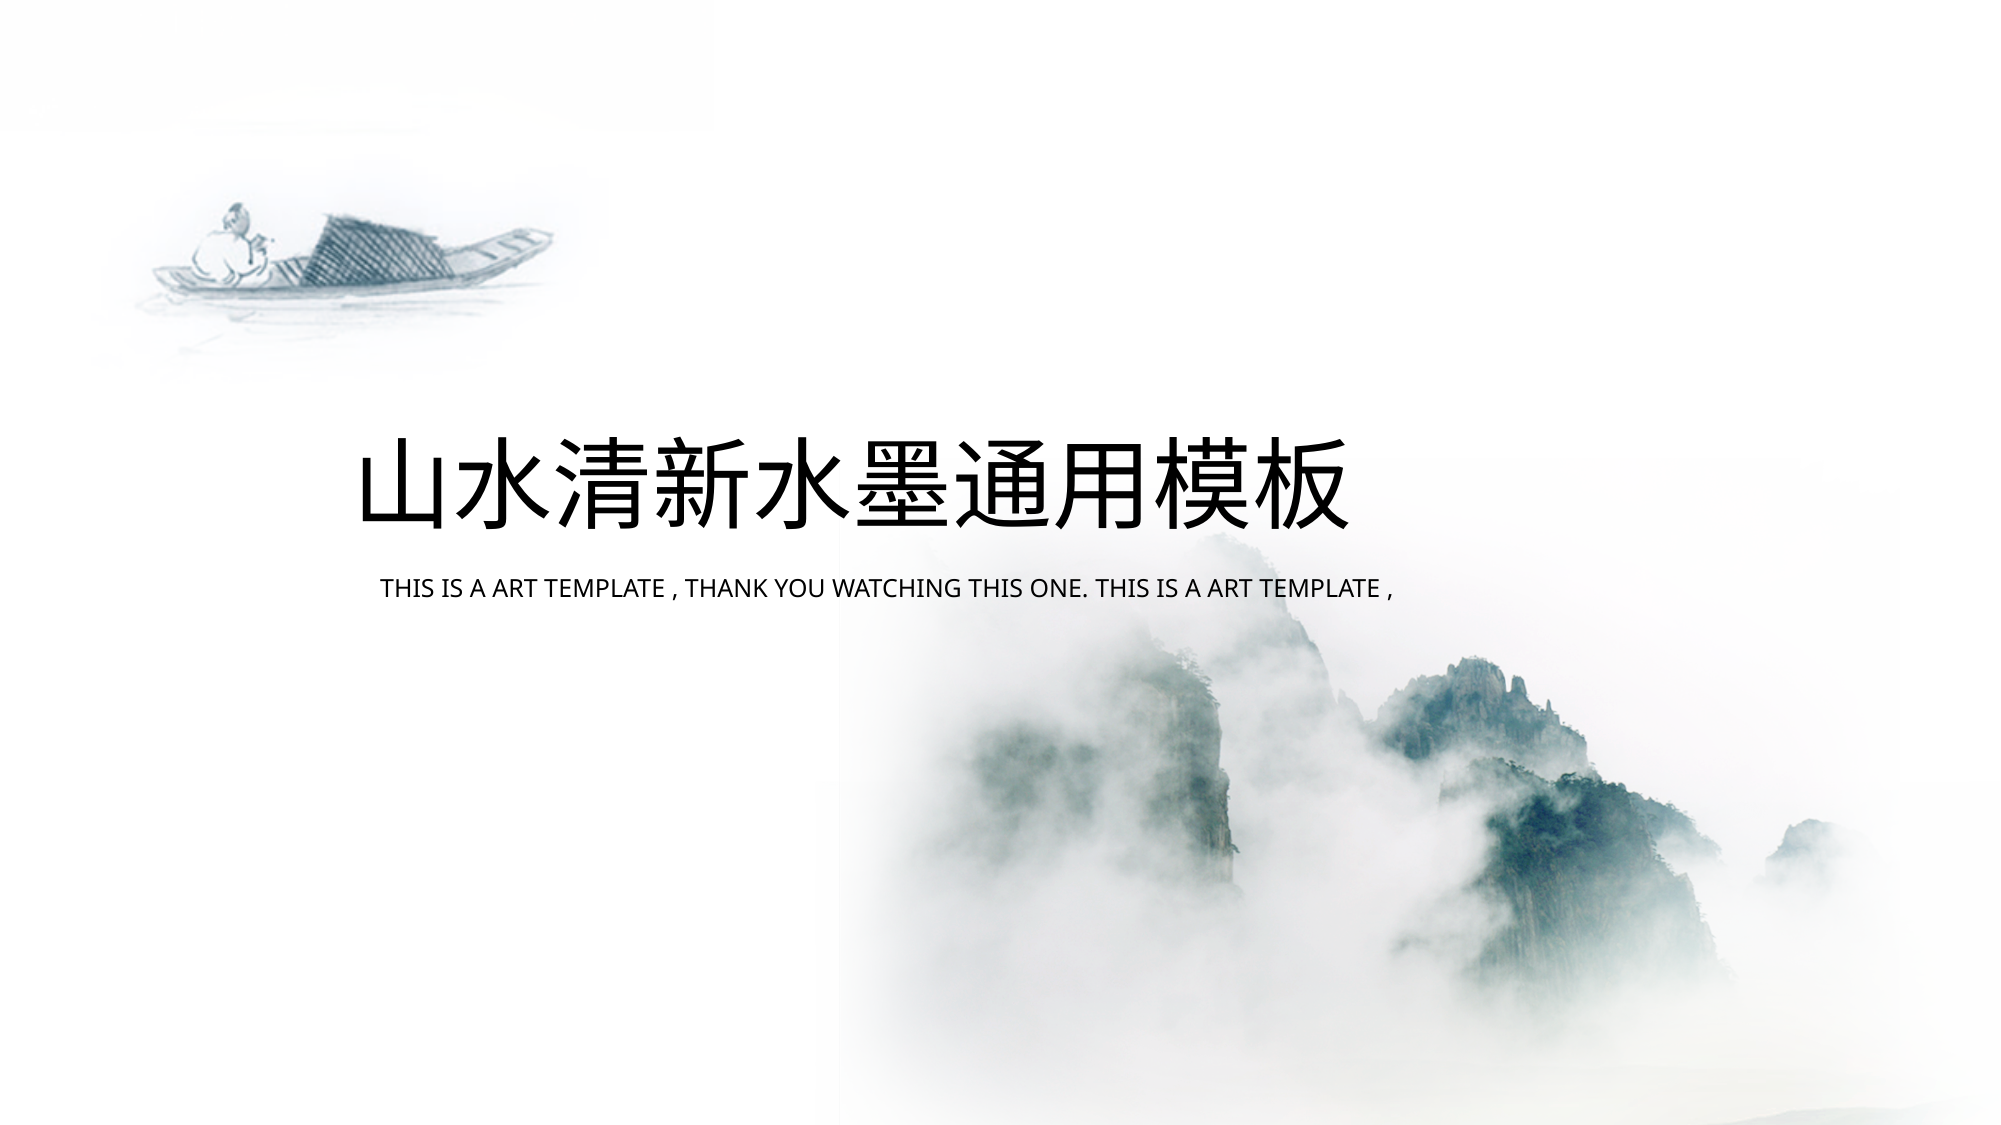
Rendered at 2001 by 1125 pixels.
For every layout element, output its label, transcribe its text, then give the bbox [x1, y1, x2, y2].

text_box 山水清新水墨通用模板 [338, 413, 763, 549]
picture [763, 369, 2000, 1125]
text_box THIS IS A ART TEMPLATE , THANK YOU WATCHING THIS ONE. THIS IS A ART TEMPLATE , [365, 550, 763, 610]
picture [0, 0, 714, 476]
